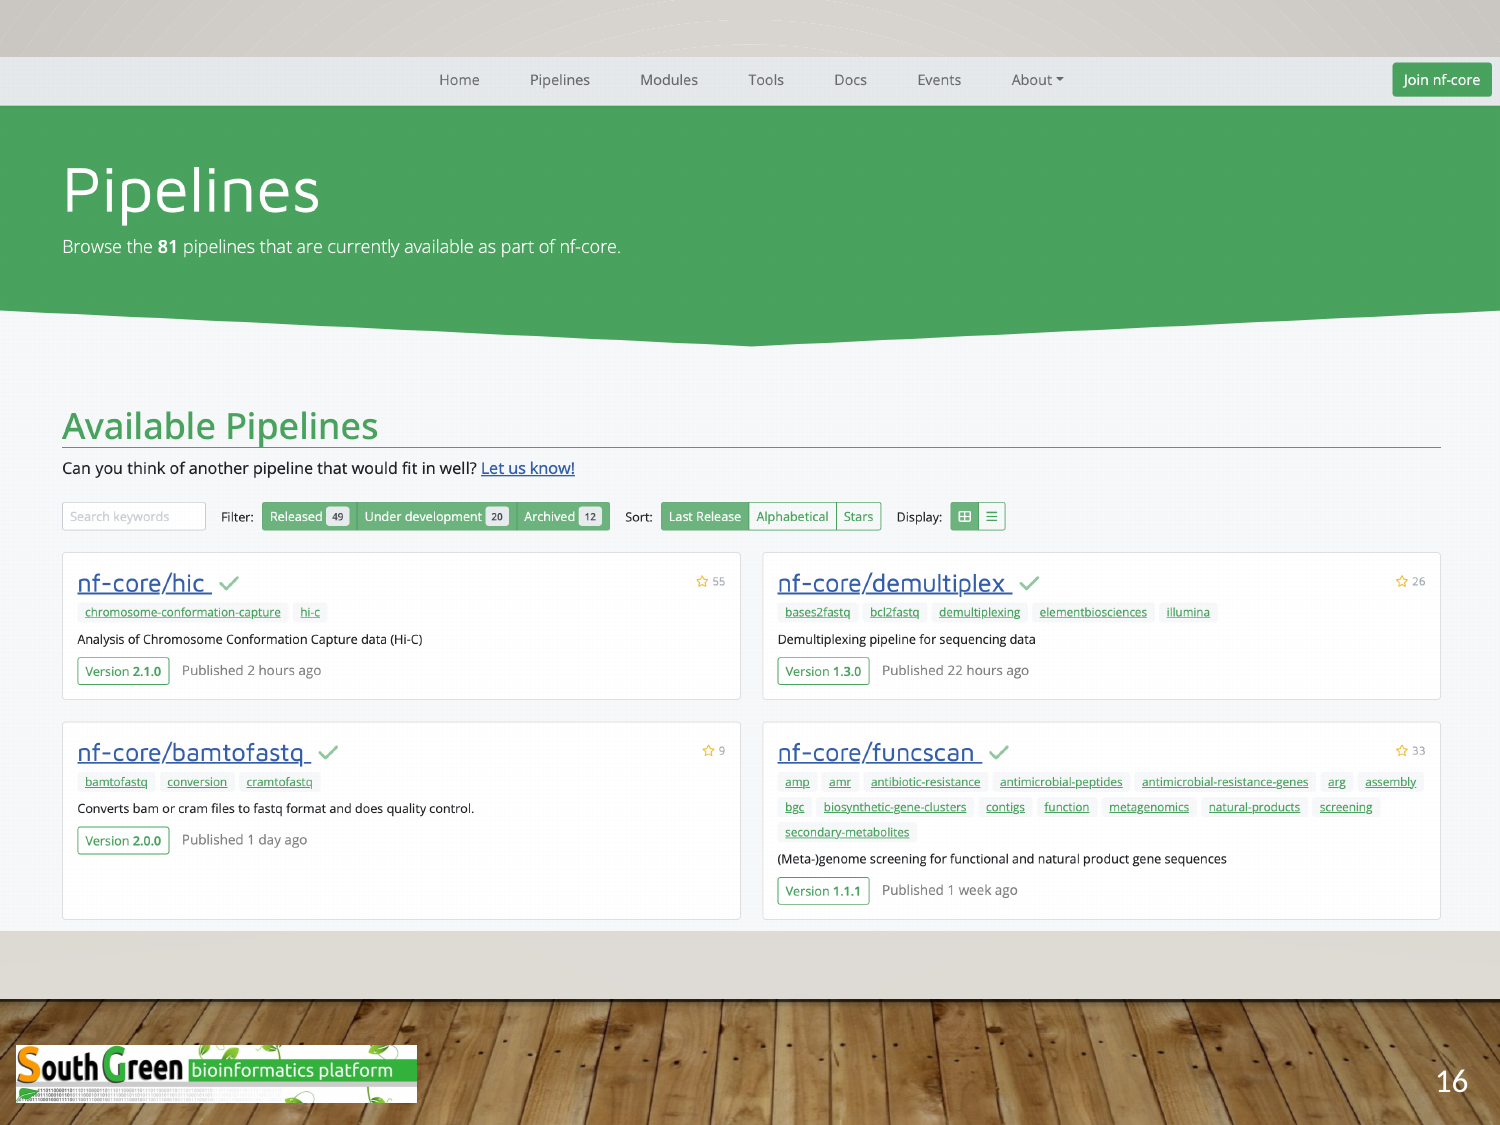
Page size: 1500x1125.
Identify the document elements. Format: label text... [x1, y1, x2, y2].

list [0, 56, 1500, 931]
slide_number 16 [1369, 1051, 1484, 1105]
picture [0, 999, 1500, 1125]
